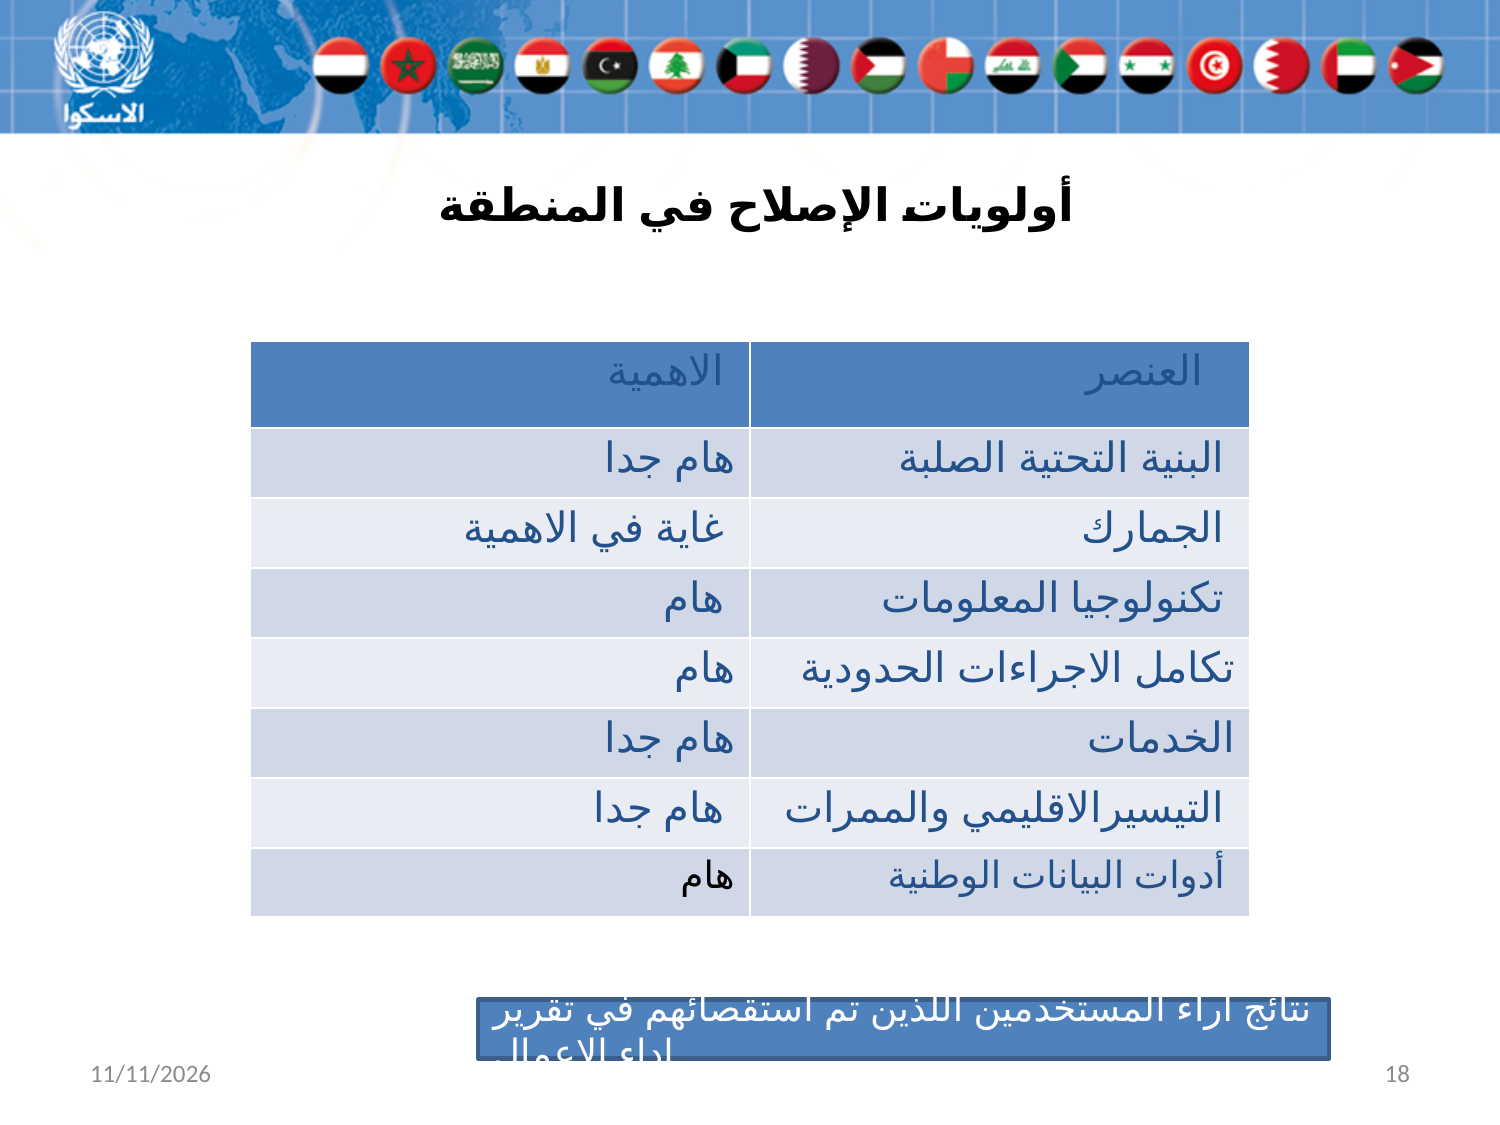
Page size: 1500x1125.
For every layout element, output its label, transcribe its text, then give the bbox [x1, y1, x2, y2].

picture [0, 0, 1500, 1125]
table_cell تكنولوجيا المعلومات [751, 569, 1249, 637]
table_cell هام جدا [251, 779, 749, 847]
table_cell هام [251, 639, 749, 707]
table_cell الجمارك [751, 499, 1249, 567]
table_header العنصر [751, 342, 1249, 427]
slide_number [75, 1042, 425, 1103]
table_header الاهمية [251, 342, 749, 427]
slide_number 18 [1074, 1042, 1425, 1103]
table_cell أدوات البيانات الوطنية [751, 849, 1249, 916]
text_box نتائج اراء المستخدمين اللذين تم استقصائهم في تقرير اداء الاعمال [476, 997, 1331, 1061]
table_cell غاية في الاهمية [251, 499, 749, 567]
table_cell التيسيرالاقليمي والممرات [751, 779, 1249, 847]
table_cell الخدمات [751, 709, 1249, 777]
table_cell البنية التحتية الصلبة [751, 429, 1249, 497]
table_cell هام [251, 569, 749, 637]
table_cell هام جدا [251, 429, 749, 497]
table_cell تكامل الاجراءات الحدودية [751, 639, 1249, 707]
table_cell هام [251, 849, 749, 916]
table_cell هام جدا [251, 709, 749, 777]
title أولويات الإصلاح في المنطقة [74, 172, 1426, 292]
